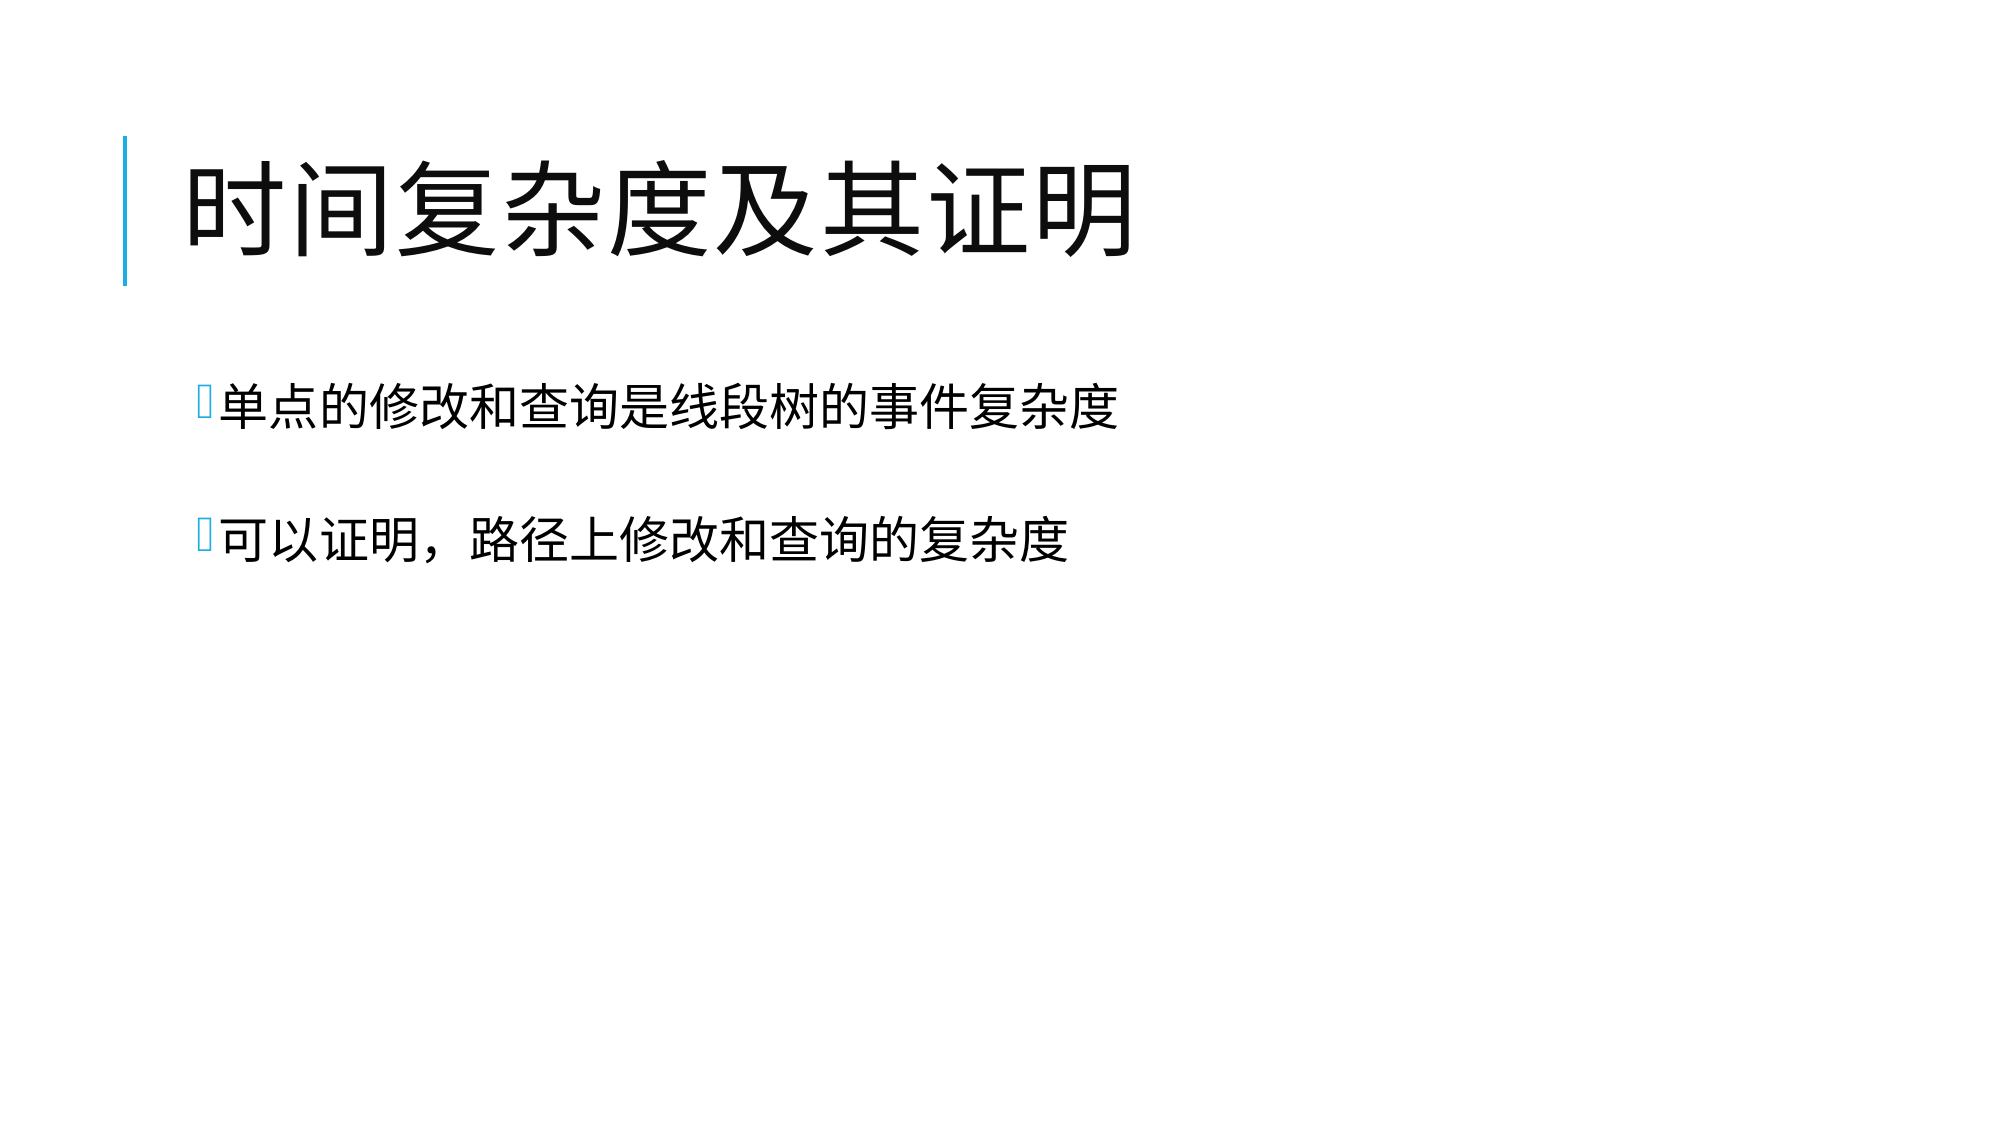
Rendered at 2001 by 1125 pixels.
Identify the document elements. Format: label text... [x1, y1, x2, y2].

title 时间复杂度及其证明 [168, 96, 1763, 342]
